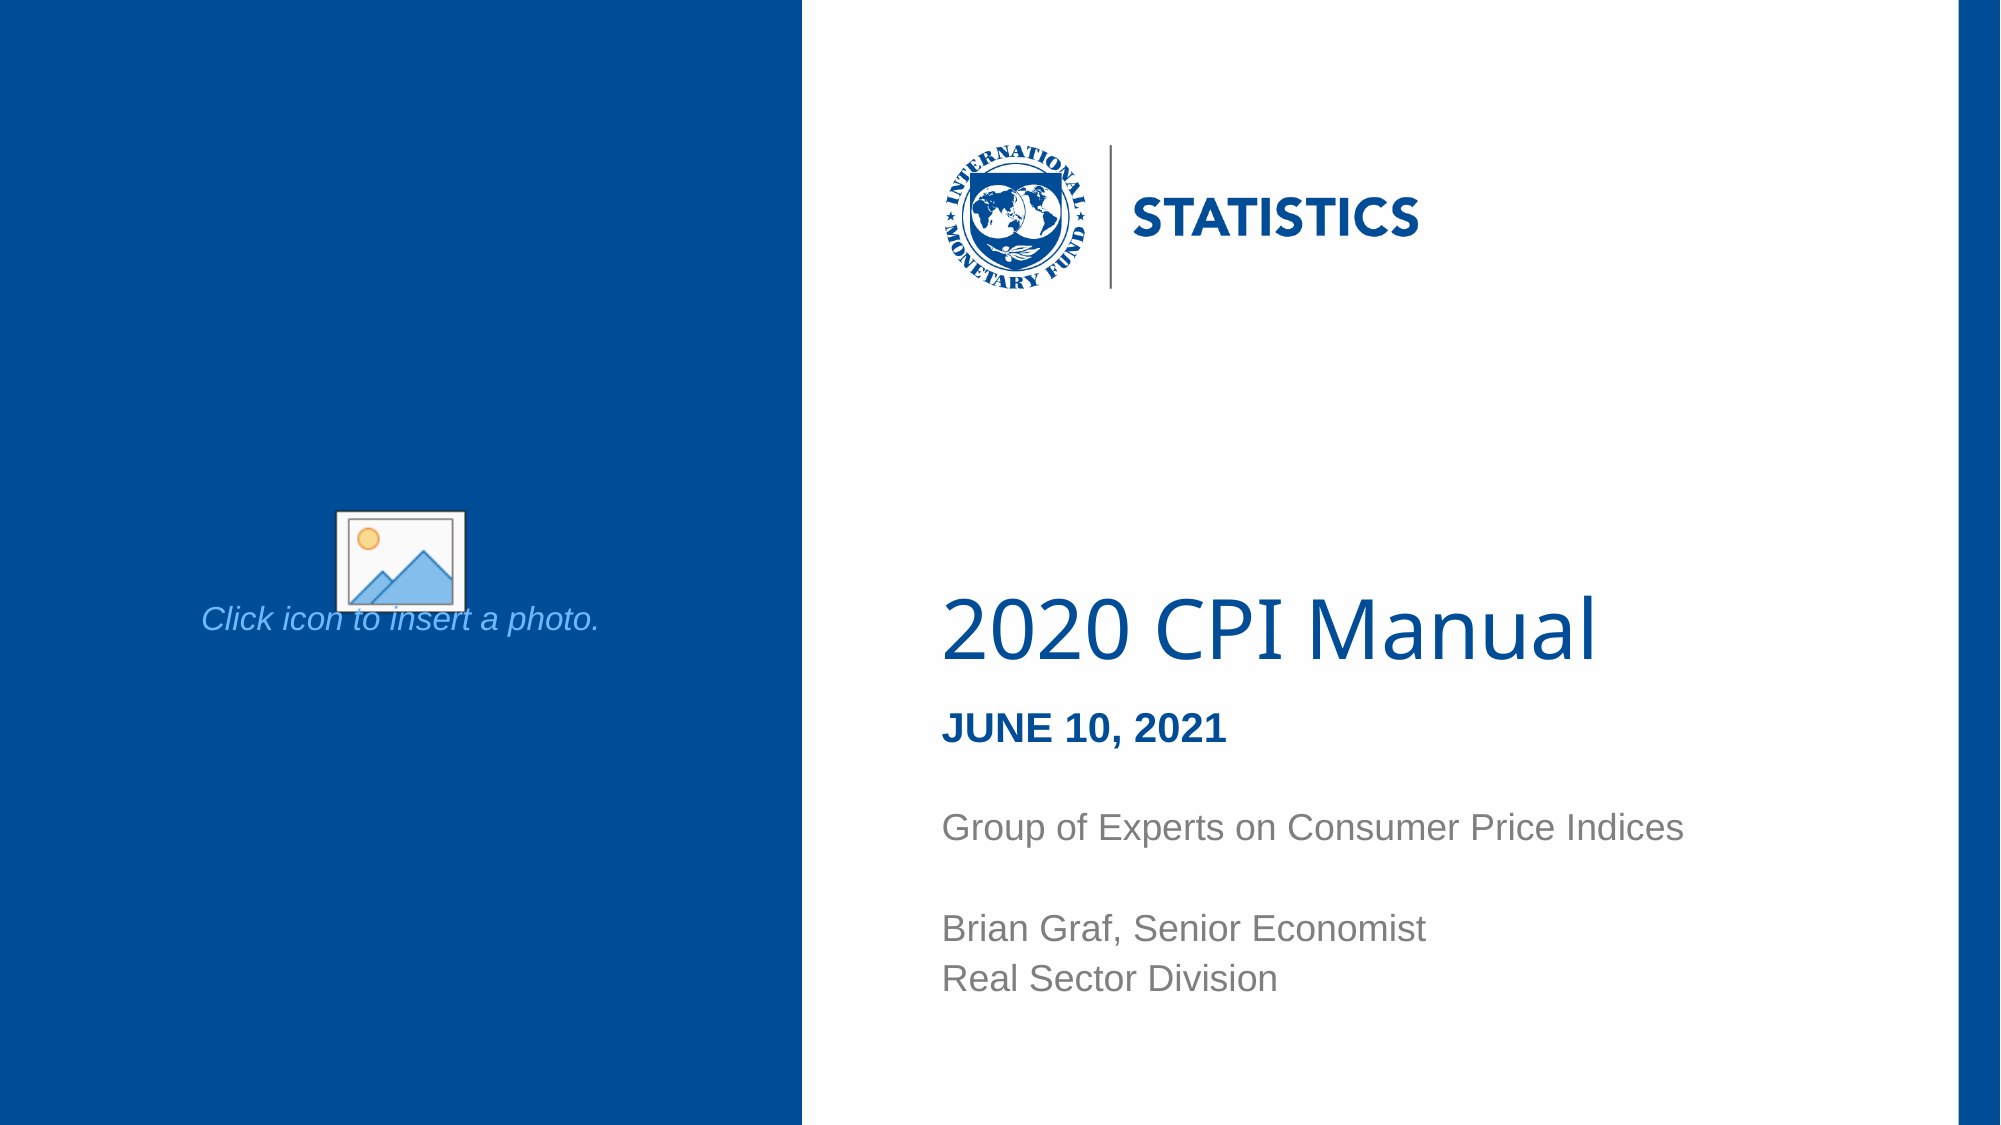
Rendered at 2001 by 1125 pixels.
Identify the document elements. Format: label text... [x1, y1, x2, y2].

text_box [941, 750, 1847, 827]
subtitle June 10, 2021 [941, 685, 1847, 750]
picture [0, 0, 803, 1125]
list Group of Experts on Consumer Price Indices Brian Graf, Senior Economist Real Sector Division [941, 827, 1847, 1000]
picture [922, 122, 1443, 311]
title 2020 CPI Manual [941, 318, 1847, 685]
